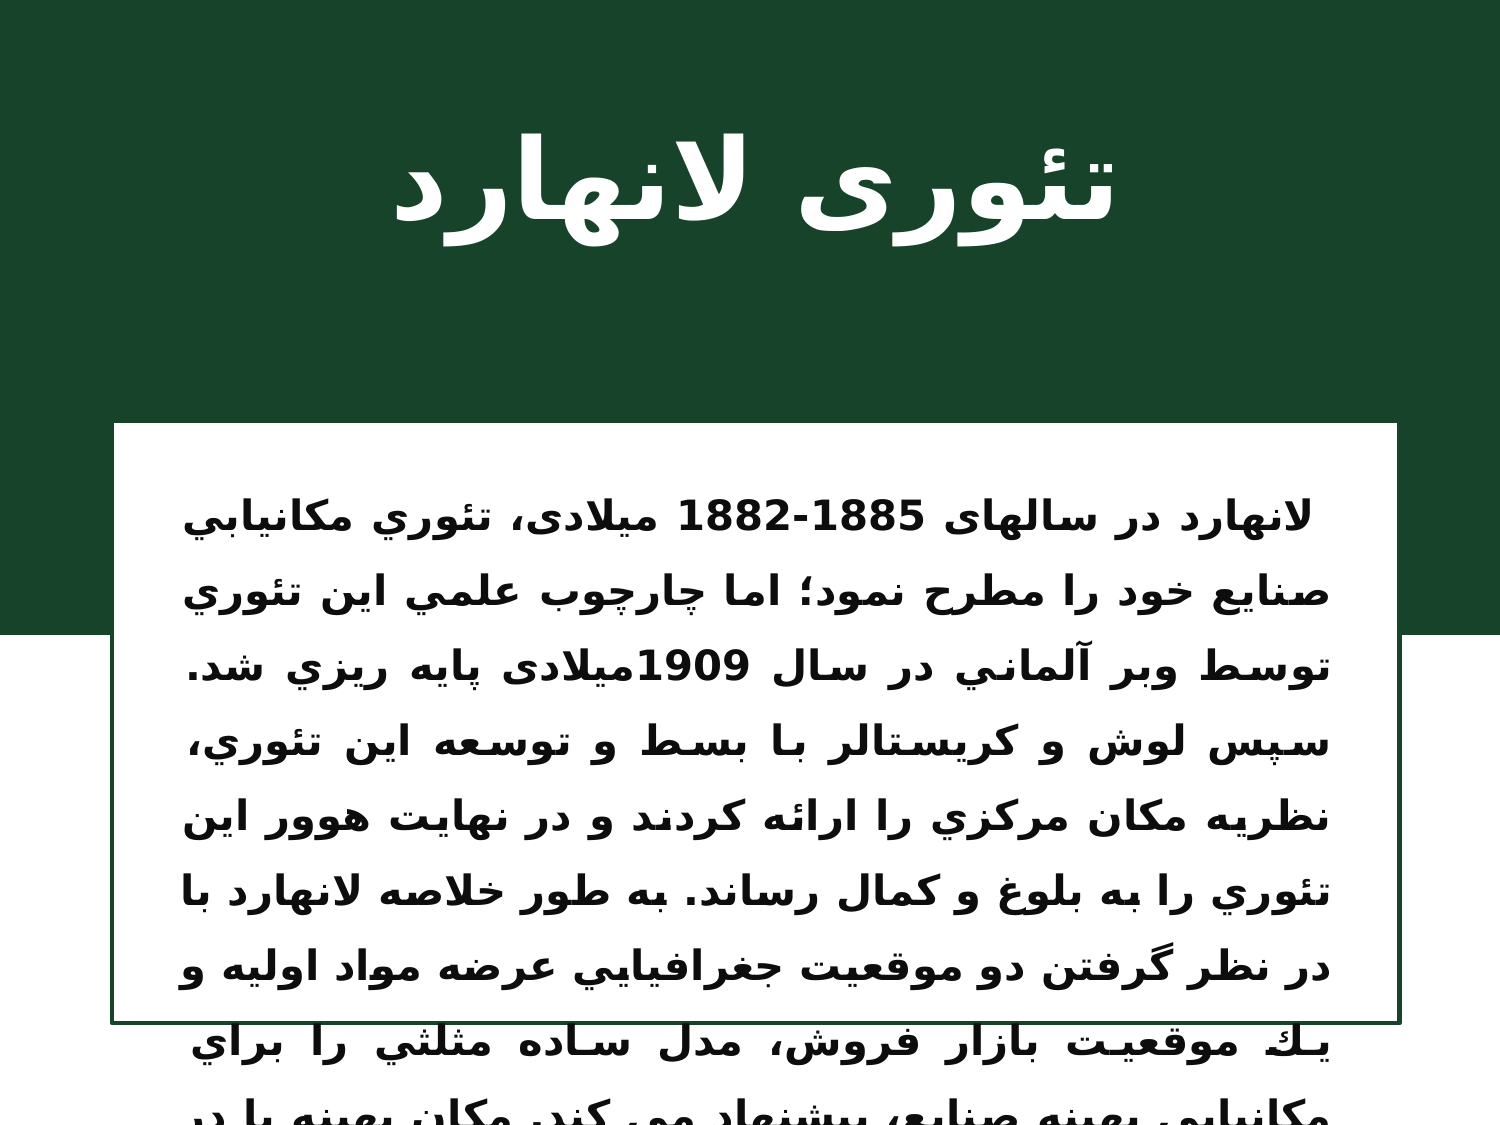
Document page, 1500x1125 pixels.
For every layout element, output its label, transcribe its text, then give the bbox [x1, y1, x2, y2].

text_box [110, 419, 1402, 1025]
text_box [0, 635, 1500, 1125]
text_box تئوری لانهارد [112, 32, 1400, 171]
text_box لانهارد در سالهای 1885-1882 میلادی، تئوري مكانيابي صنايع خود را مطرح نمود؛ اما چارچوب علمي اين تئوري توسط وبر آلماني در سال 1909میلادی پايه ريزي شد. سپس لوش و كريستالر با بسط و توسعه اين تئوري، نظريه مكان مركزي را ارائه كردند و در نهايت هوور اين تئوري را به بلوغ و كمال رساند. به طور خلاصه لانهارد با در نظر گرفتن دو موقعیت جغرافیايي عرضه مواد اولیه و يك موقعیت بازار فروش، مدل ساده مثلثي را براي مكانيابي بهینه صنايع، پیشنهاد مي كند. مكان بهینه با در نظر گرفتن هزينه هاي حمل و نقل، بین رئوس مثلث و انجام محاسباتي نه چندان پیچیده حاصل می شود. [165, 456, 1347, 941]
text_box [0, 0, 1500, 635]
